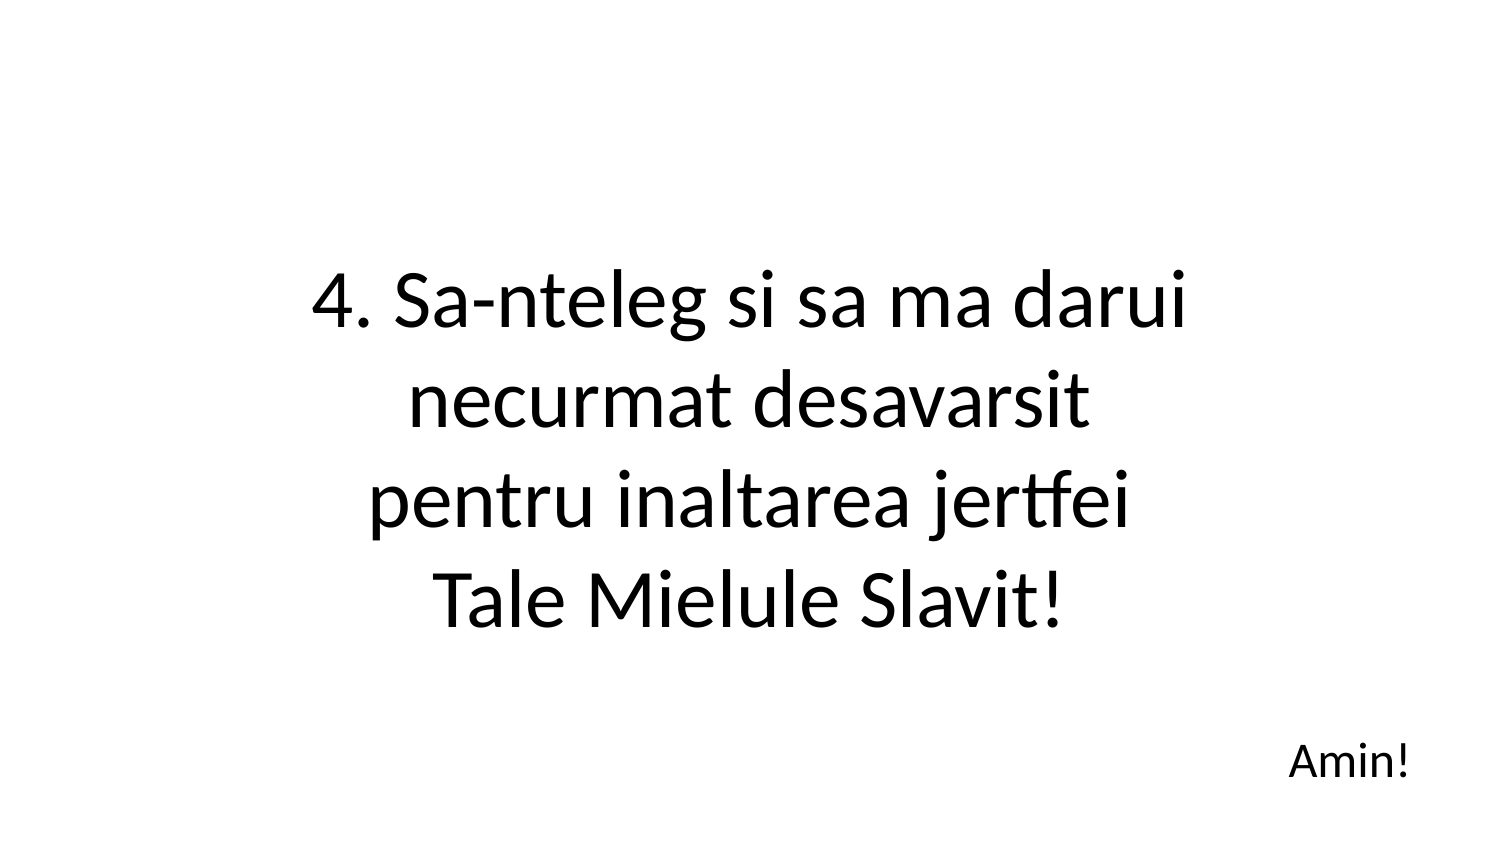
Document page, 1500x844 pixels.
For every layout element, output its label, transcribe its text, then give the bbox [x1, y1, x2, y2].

text_box Amin! [1273, 674, 1427, 795]
text_box 4. Sa-nteleg si sa ma darui necurmat desavarsit pentru inaltarea jertfei Tale Mielule Slavit! [296, 192, 1204, 652]
